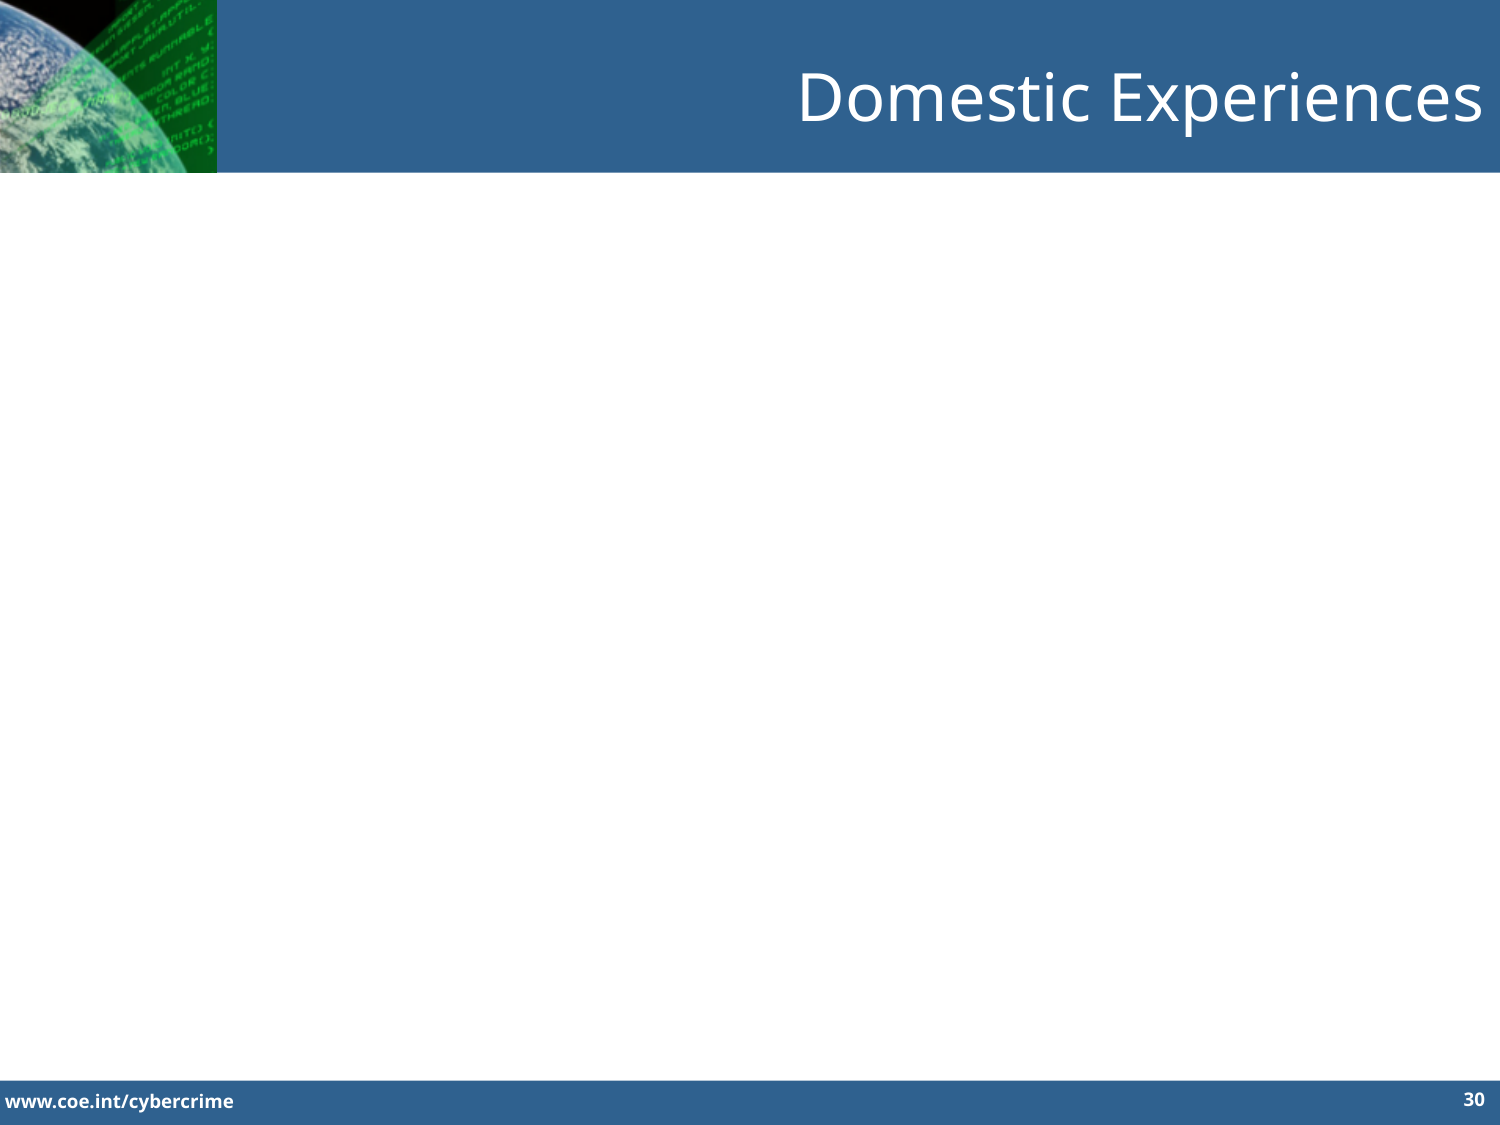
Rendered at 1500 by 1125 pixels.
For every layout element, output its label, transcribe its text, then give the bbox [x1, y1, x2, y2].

slide_number 30 [1162, 1080, 1500, 1125]
picture [0, 0, 217, 173]
text_box Domestic Experiences [309, 18, 1500, 171]
